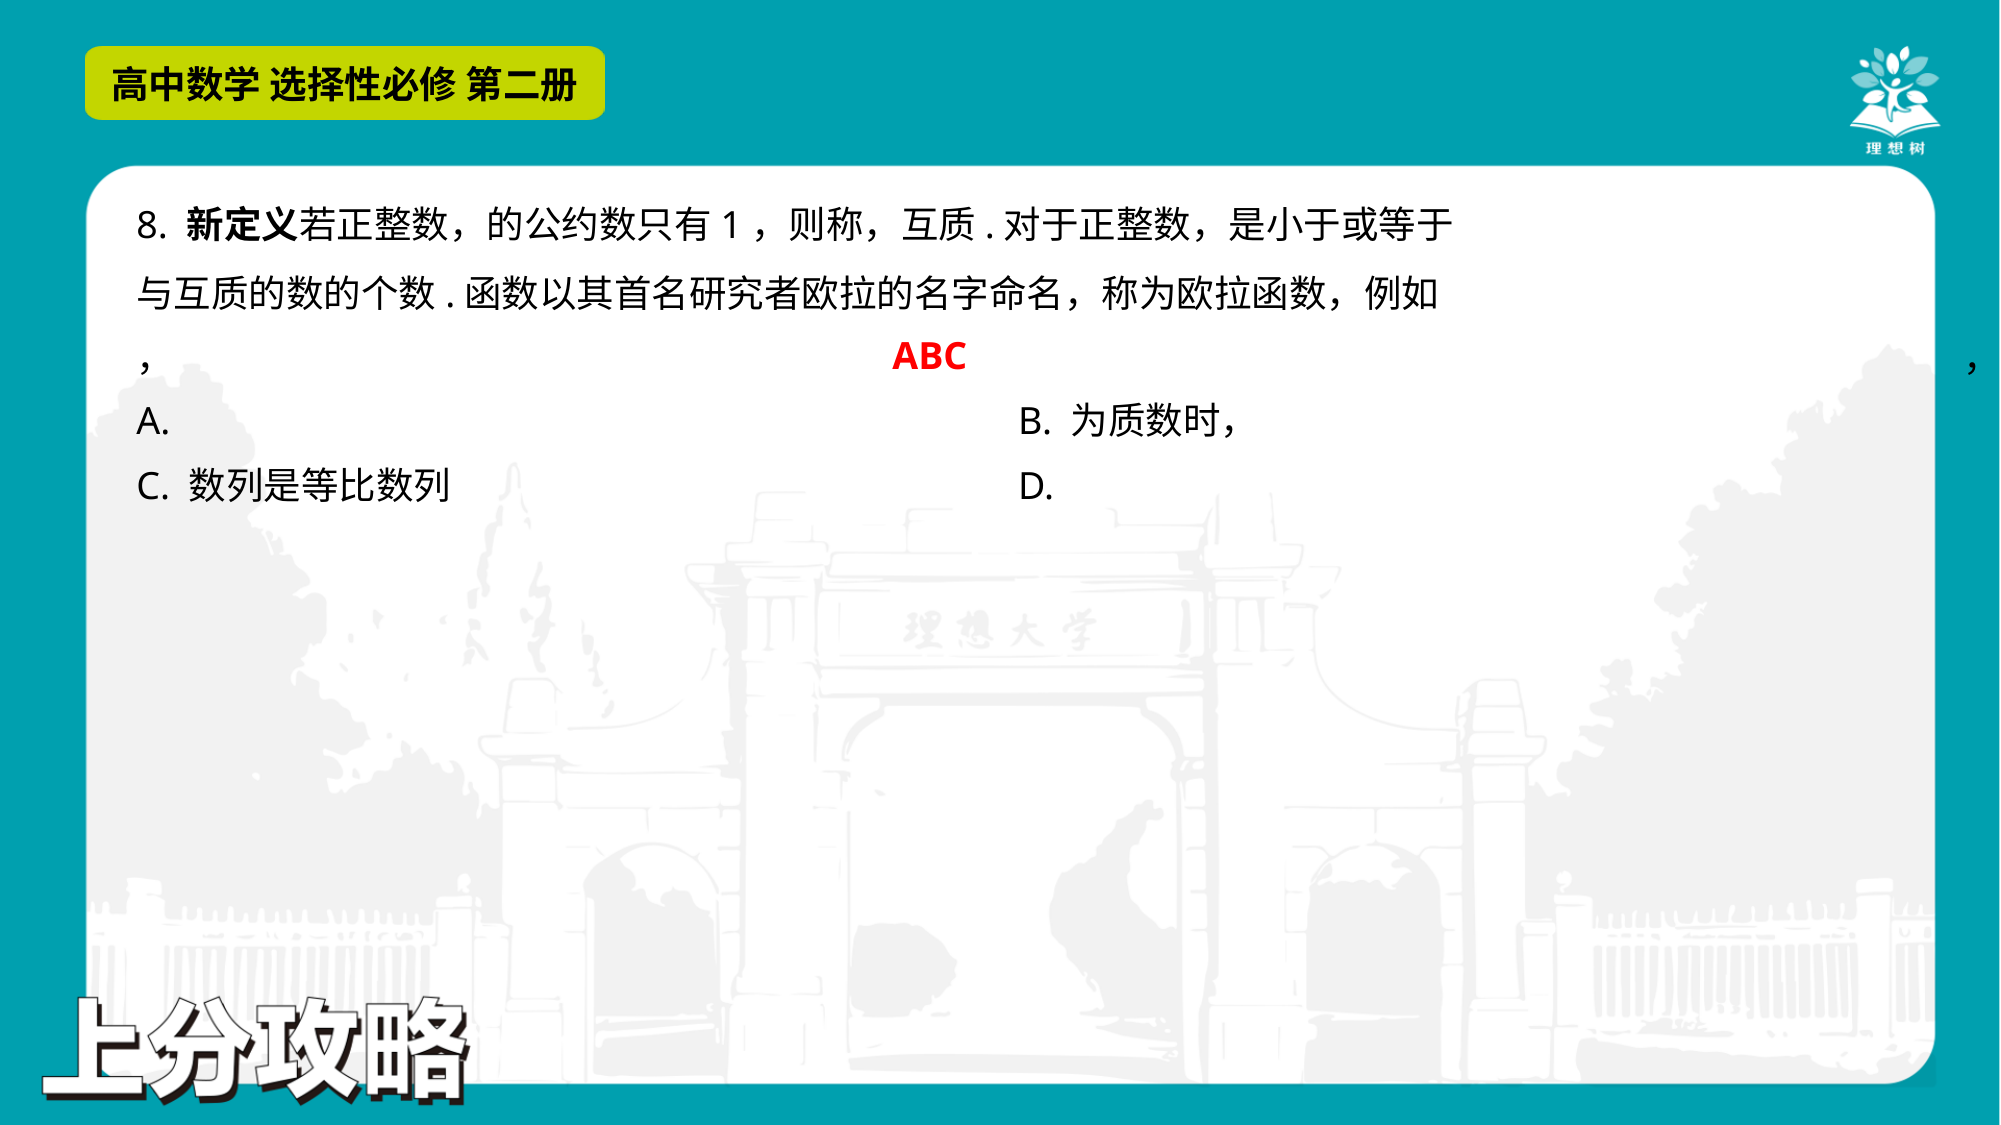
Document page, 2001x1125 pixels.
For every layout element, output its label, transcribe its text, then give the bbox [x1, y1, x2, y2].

text_box ABC [875, 312, 985, 371]
picture [0, 0, 2000, 1125]
